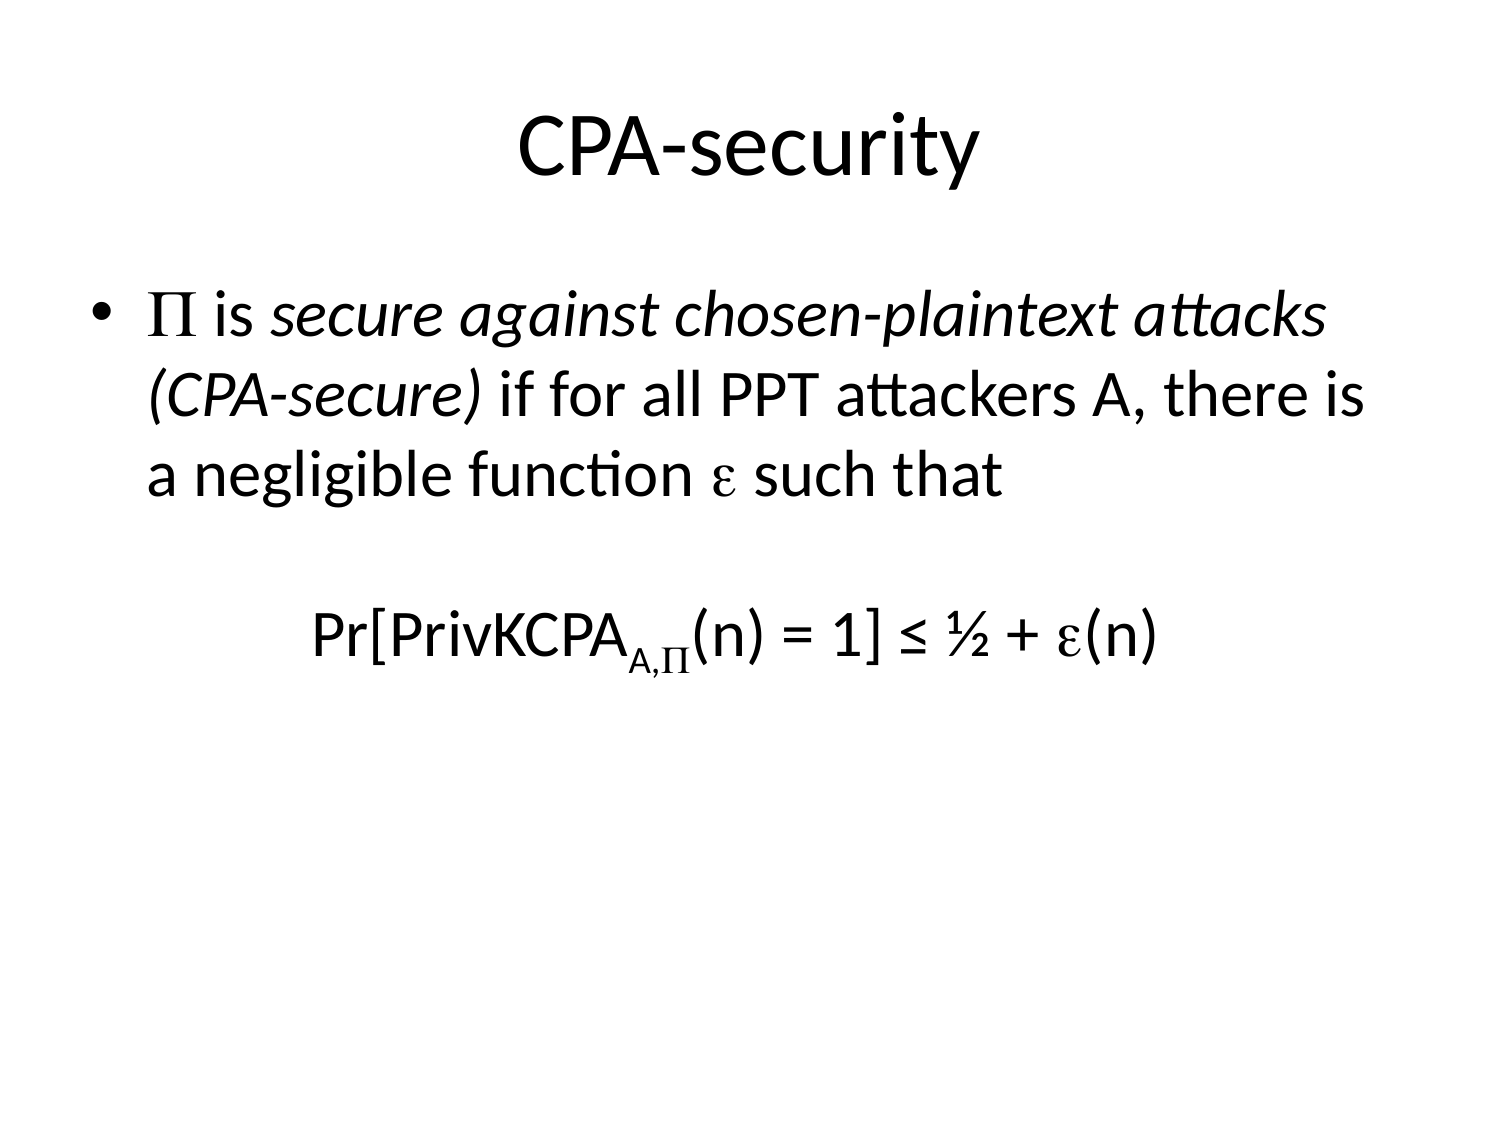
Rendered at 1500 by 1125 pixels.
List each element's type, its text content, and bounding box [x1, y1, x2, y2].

title CPA-security [75, 45, 1425, 233]
list  is secure against chosen-plaintext attacks (CPA-secure) if for all PPT attackers A, there is a negligible function  such that Pr[PrivKCPAA,(n) = 1] ≤ ½ + (n) [75, 262, 1425, 1005]
